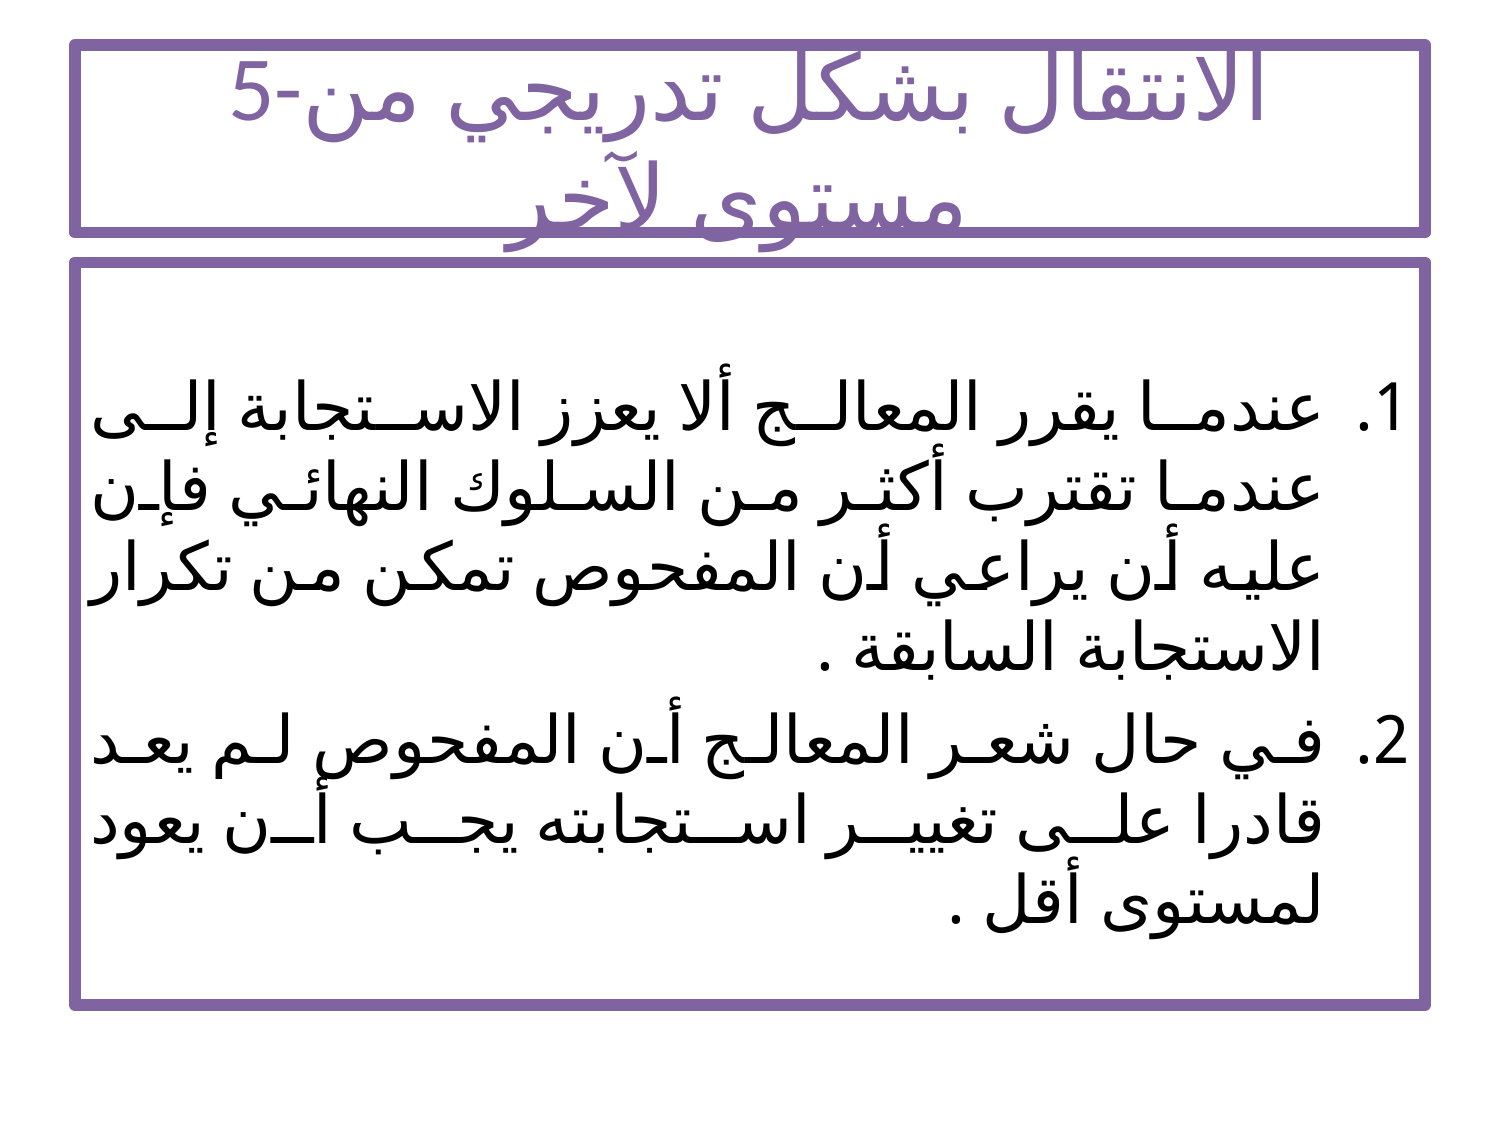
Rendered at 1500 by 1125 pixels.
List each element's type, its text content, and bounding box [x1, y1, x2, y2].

title 5-الانتقال بشكل تدريجي من مستوى لآخر [75, 45, 1425, 233]
list عندما يقرر المعالج ألا يعزز الاستجابة إلى عندما تقترب أكثر من السلوك النهائي فإن عليه أن يراعي أن المفحوص تمكن من تكرار الاستجابة السابقة . في حال شعر المعالج أن المفحوص لم يعد قادرا على تغيير استجابته يجب أن يعود لمستوى أقل . [75, 262, 1425, 1005]
